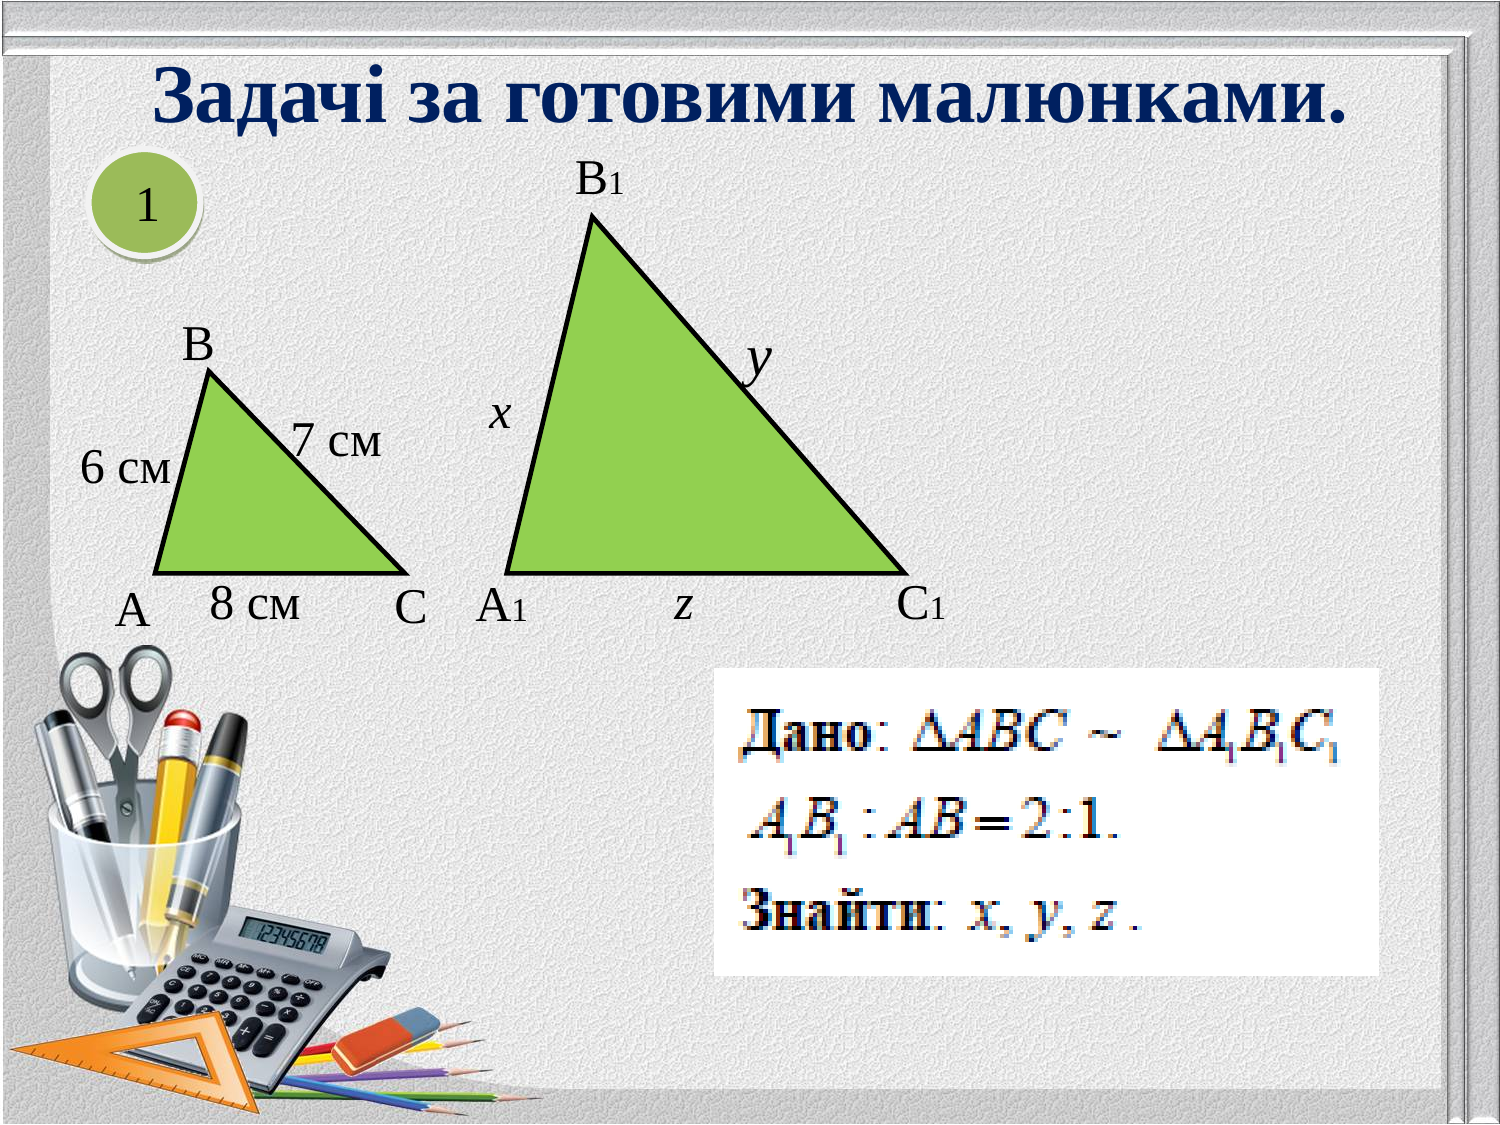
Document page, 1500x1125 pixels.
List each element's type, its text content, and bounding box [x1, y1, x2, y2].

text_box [88, 148, 243, 280]
title Задачі за готовими малюнками. [74, 0, 1426, 184]
picture [0, 0, 1500, 1125]
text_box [64, 136, 982, 649]
